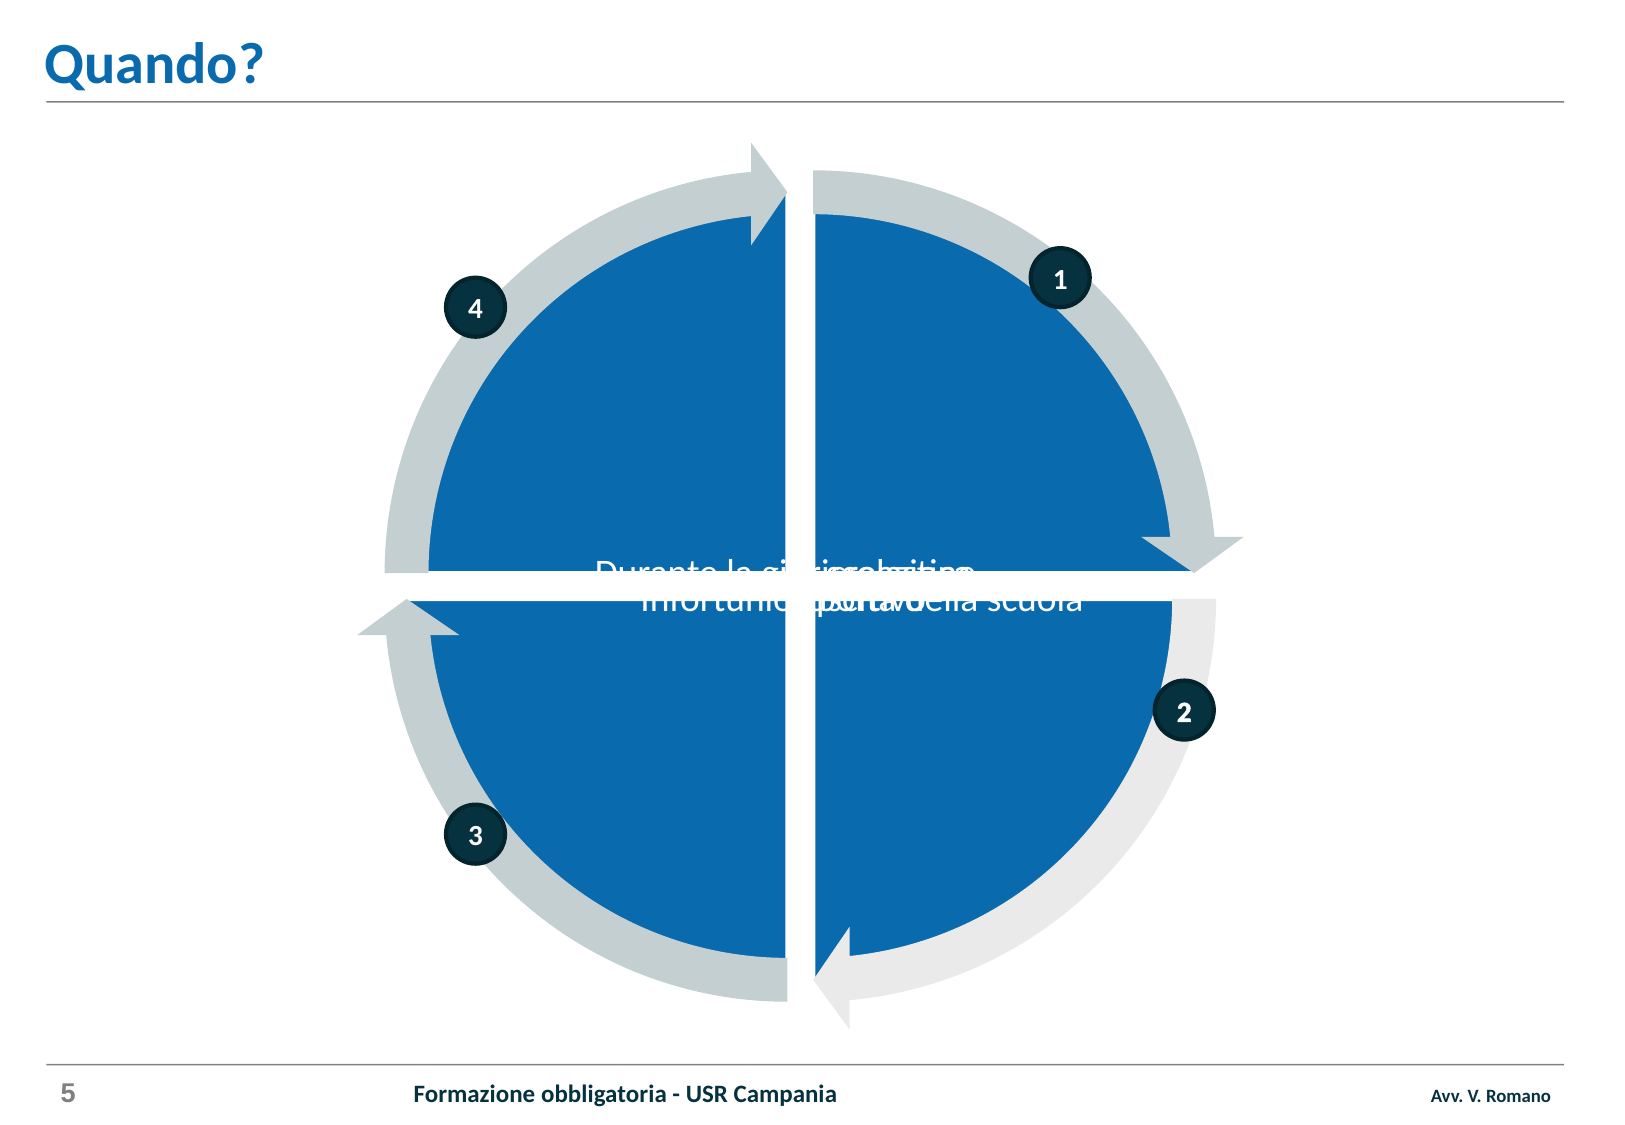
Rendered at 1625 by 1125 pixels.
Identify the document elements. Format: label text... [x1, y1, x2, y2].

text_box Quando? [44, 24, 1561, 91]
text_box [44, 131, 1563, 1048]
